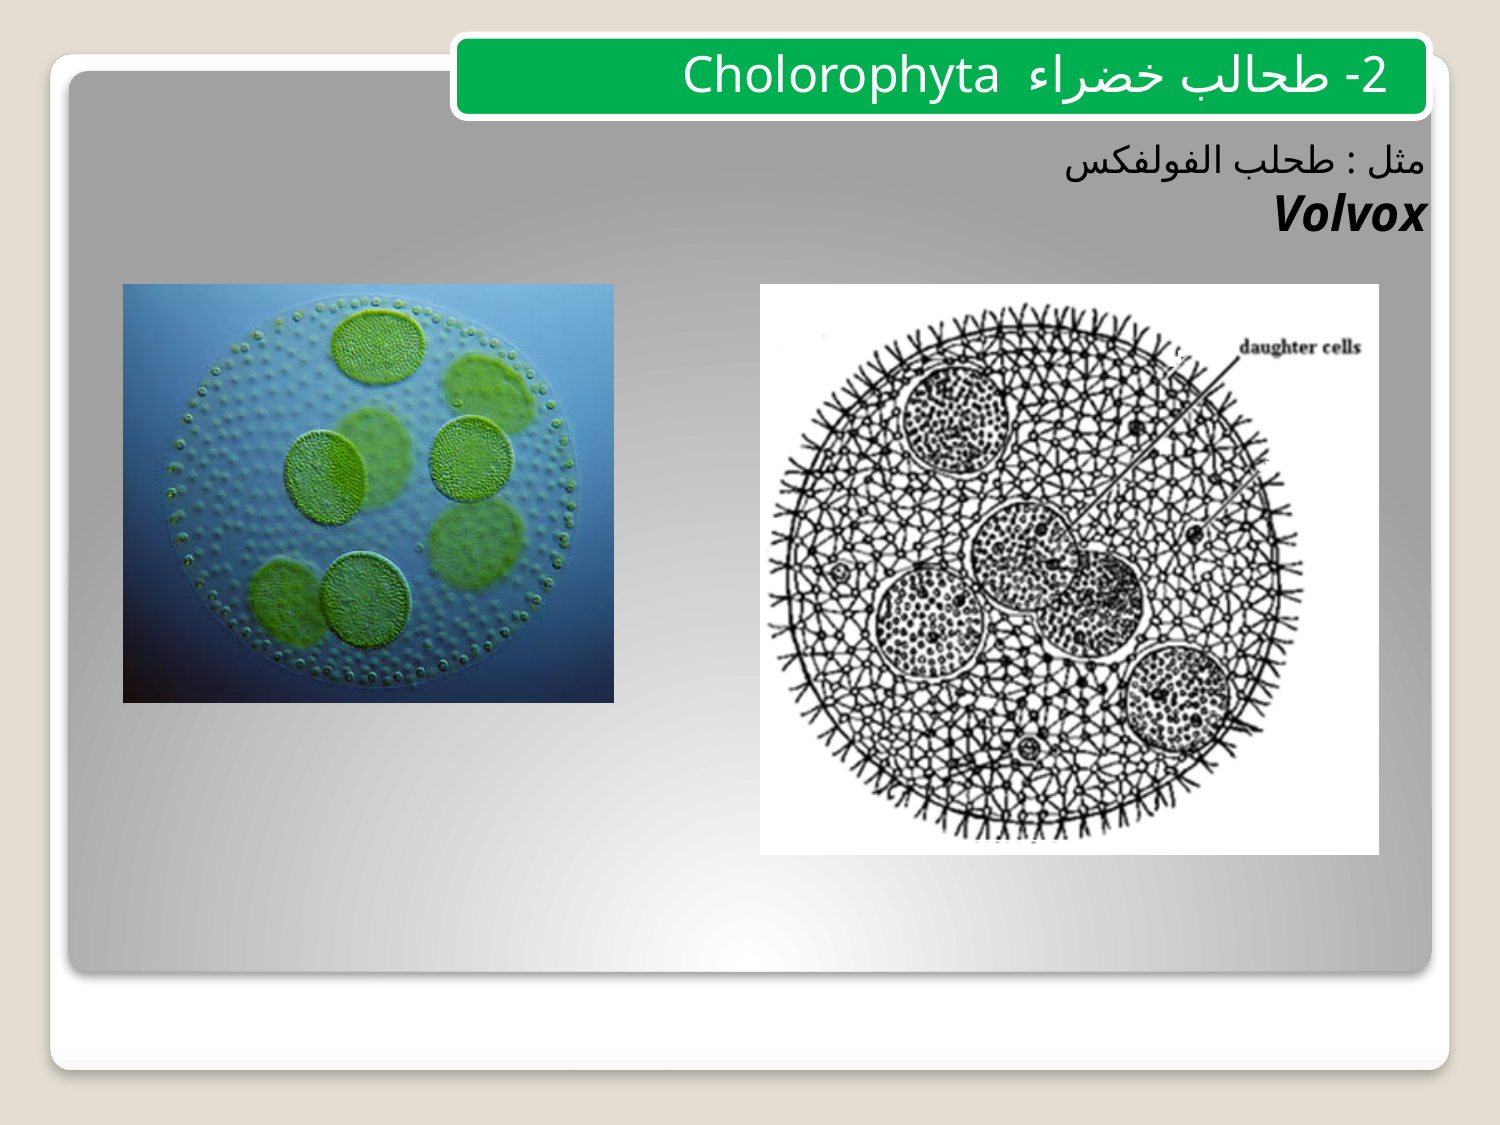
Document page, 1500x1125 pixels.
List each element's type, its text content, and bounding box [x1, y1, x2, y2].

picture [760, 284, 1379, 855]
text_box مثل : طحلب الفولفكس Volvox [925, 128, 1442, 249]
picture [123, 284, 614, 703]
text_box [453, 34, 1430, 118]
